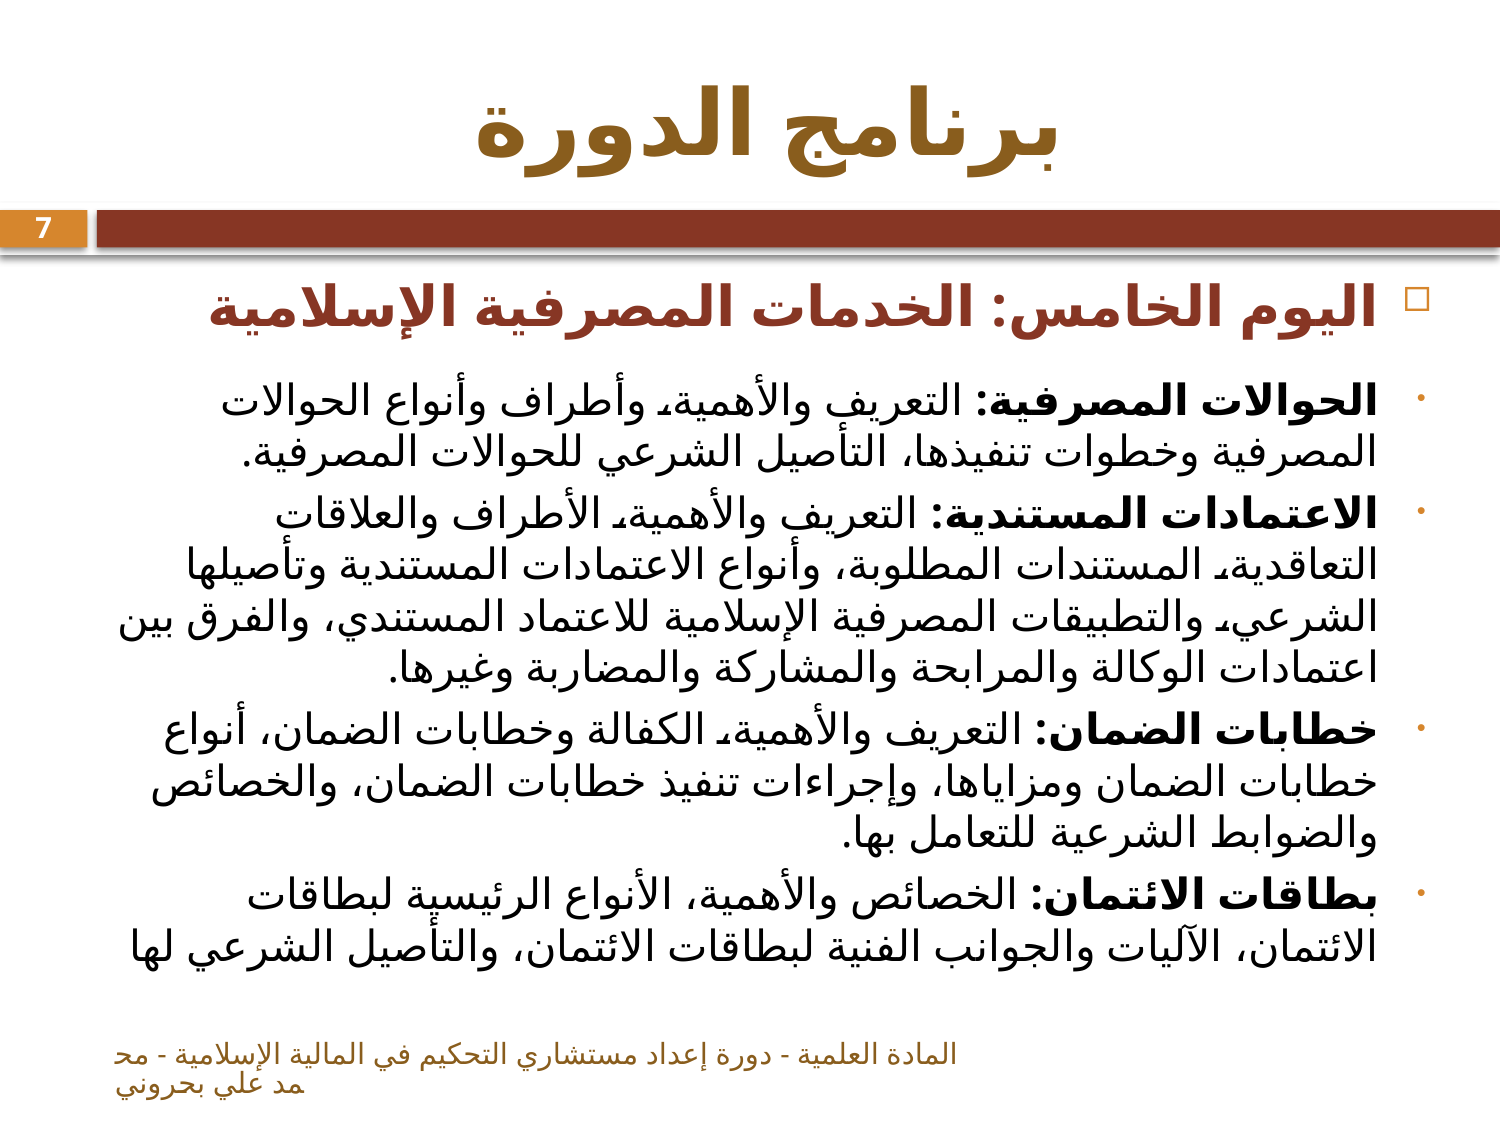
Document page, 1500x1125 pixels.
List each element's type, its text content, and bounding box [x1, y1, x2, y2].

slide_number 7 [0, 208, 88, 249]
footer المادة العلمية - دورة إعداد مستشاري التحكيم في المالية الإسلامية - محمد علي بحروني [99, 1024, 990, 1085]
list اليوم الخامس: الخدمات المصرفية الإسلامية الحوالات المصرفية: التعريف والأهمية، وأطراف وأنواع الحوالات المصرفية وخطوات تنفيذها، التأصيل الشرعي للحوالات المصرفية. الاعتمادات المستندية: التعريف والأهمية، الأطراف والعلاقات التعاقدية، المستندات المطلوبة، وأنواع الاعتمادات المستندية وتأصيلها الشرعي، والتطبيقات المصرفية الإسلامية للاعتماد المستندي، والفرق بين اعتمادات الوكالة والمرابحة والمشاركة والمضاربة وغيرها. خطابات الضمان: التعريف والأهمية، الكفالة وخطابات الضمان، أنواع خطابات الضمان ومزاياها، وإجراءات تنفيذ خطابات الضمان، والخصائص والضوابط الشرعية للتعامل بها. بطاقات الائتمان: الخصائص والأهمية، الأنواع الرئيسية لبطاقات الائتمان، الآليات والجوانب الفنية لبطاقات الائتمان، والتأصيل الشرعي لها [100, 262, 1438, 1000]
title برنامج الدورة [100, 37, 1438, 200]
